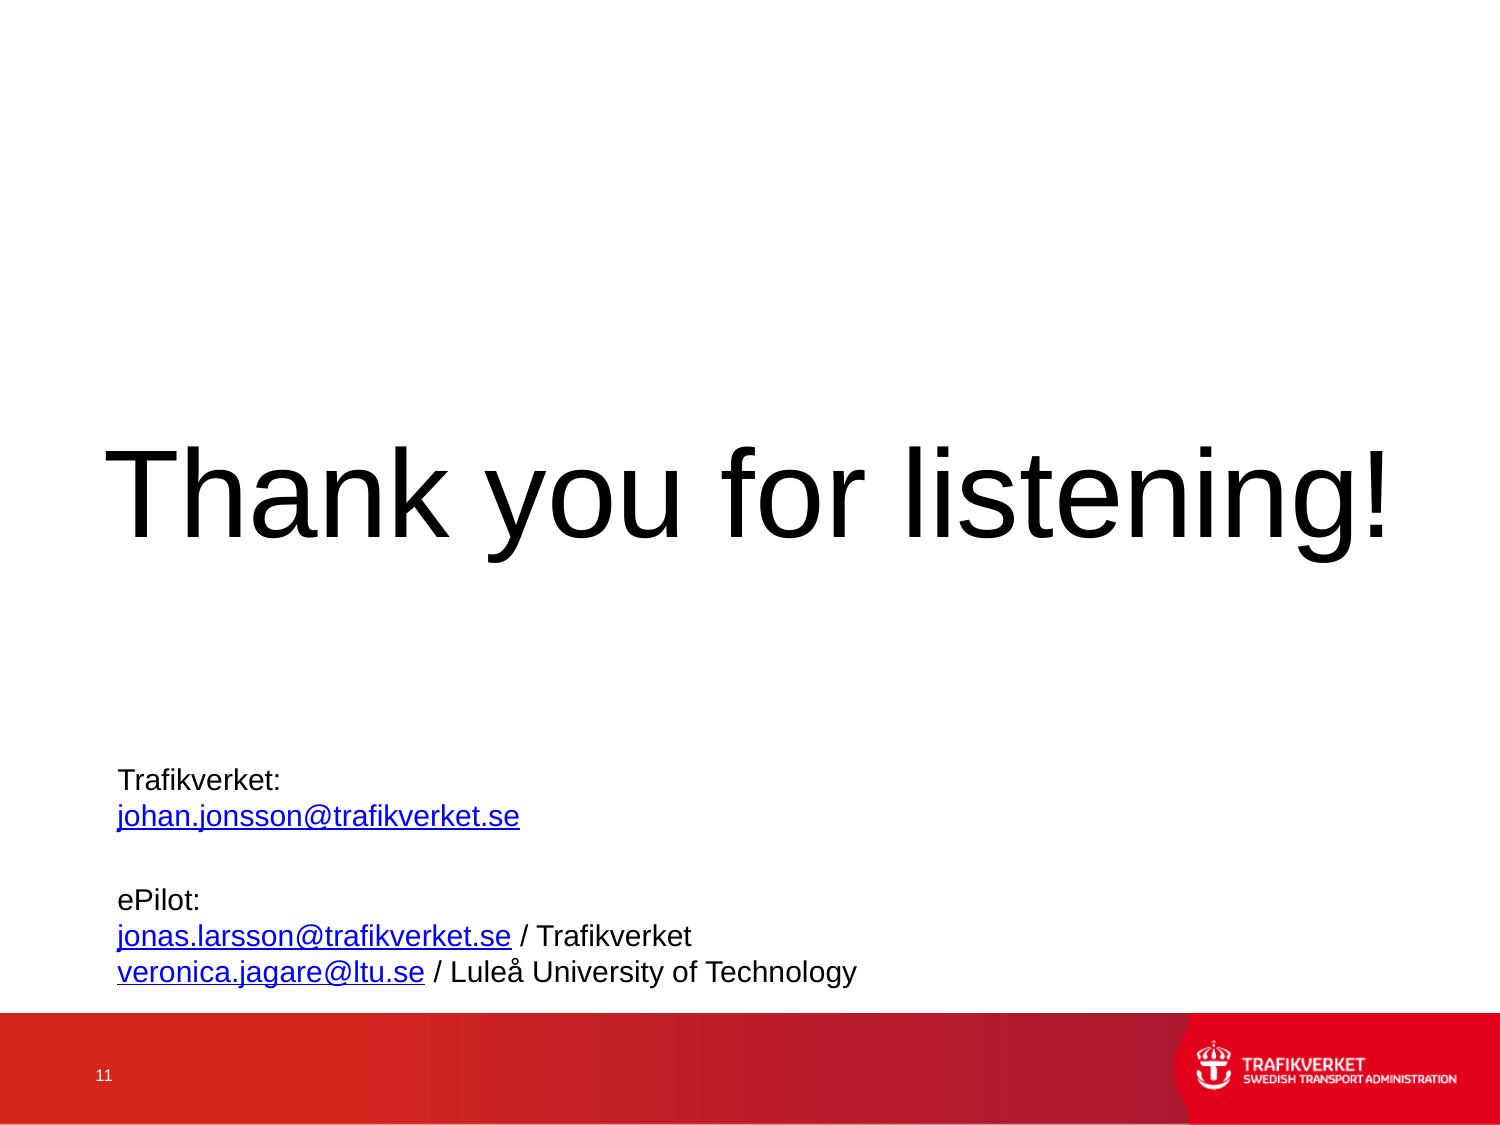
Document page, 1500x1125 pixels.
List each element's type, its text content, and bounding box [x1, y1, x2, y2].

picture [0, 1013, 1500, 1125]
list Trafikverket: johan.jonsson@trafikverket.se ePilot: jonas.larsson@trafikverket.se / Trafikverket veronica.jagare@ltu.se / Luleå University of Technology [102, 752, 1397, 999]
title Thank you for listening! [80, 280, 1418, 571]
